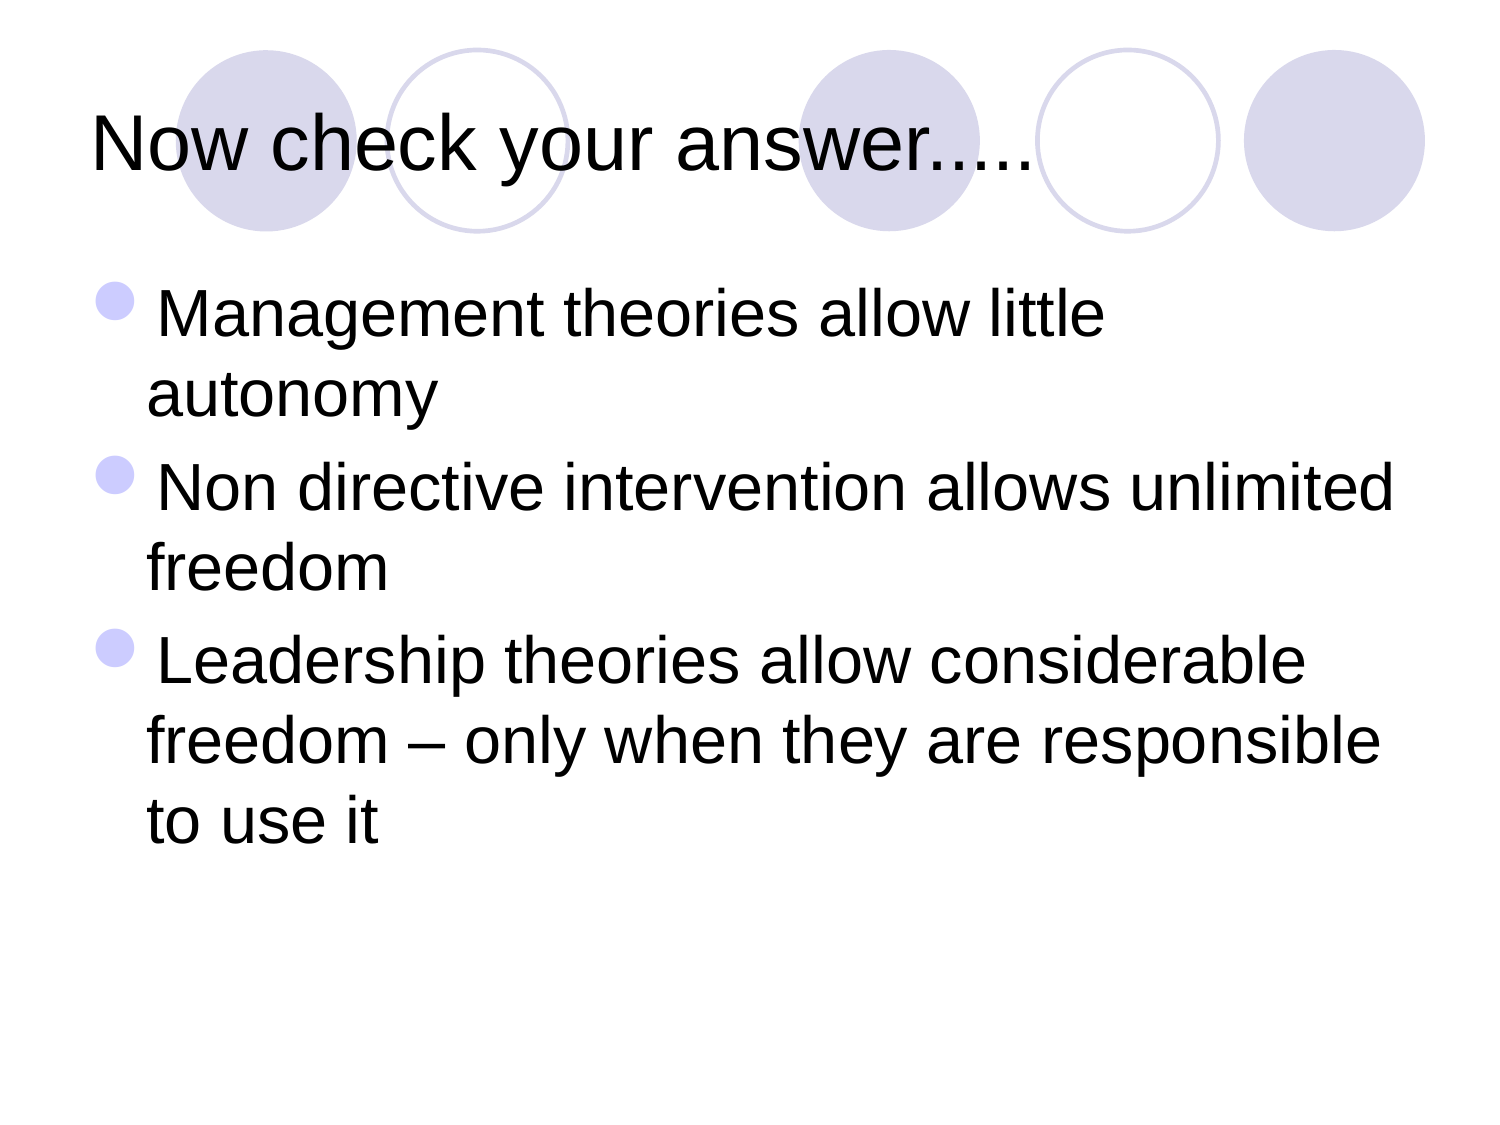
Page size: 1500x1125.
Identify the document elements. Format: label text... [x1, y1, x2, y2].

title Now check your answer..... [74, 44, 1426, 233]
list Management theories allow little autonomy Non directive intervention allows unlimited freedom Leadership theories allow considerable freedom – only when they are responsible to use it [74, 262, 1426, 1006]
